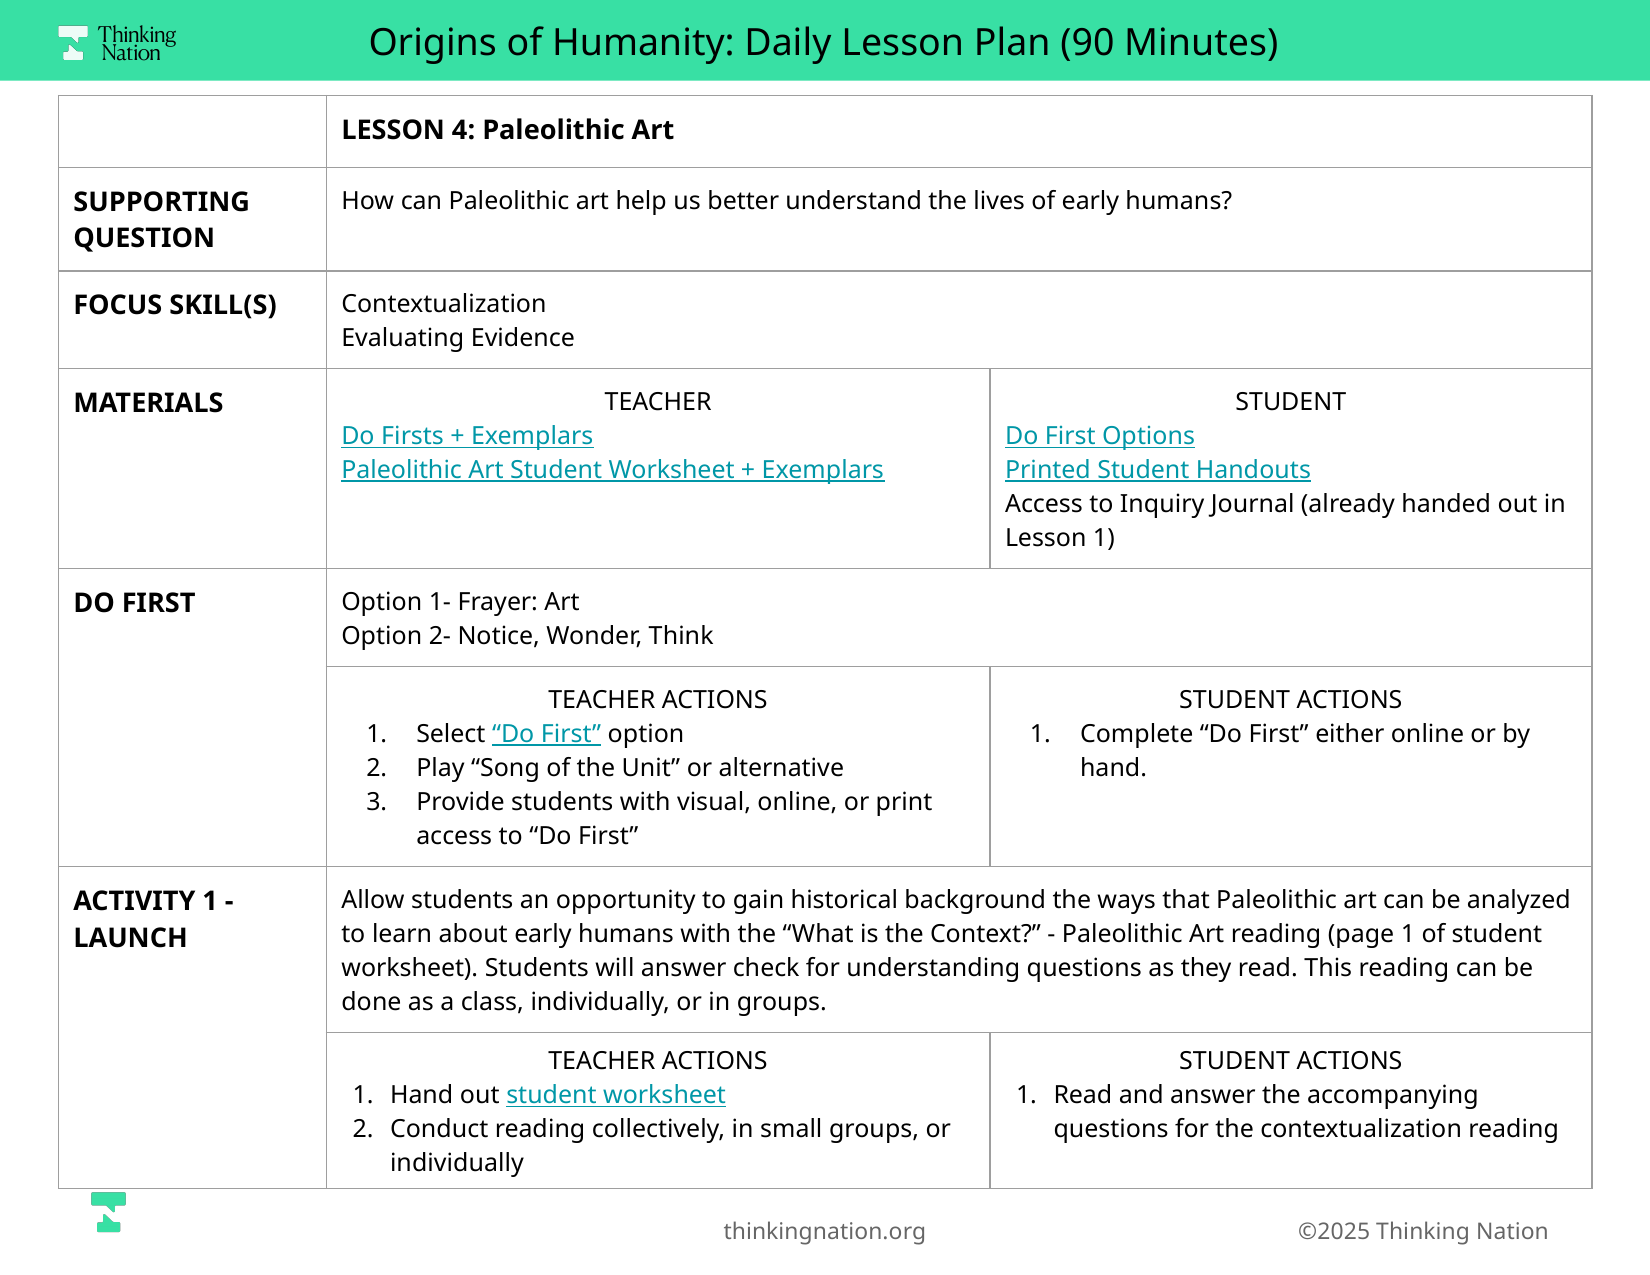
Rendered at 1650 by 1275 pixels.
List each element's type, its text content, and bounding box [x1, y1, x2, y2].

text_box ©2025 Thinking Nation [1174, 1200, 1566, 1240]
table_header [59, 96, 326, 167]
table_cell TEACHER ACTIONS Select “Do First” option Play “Song of the Unit” or alternative Provide students with visual, online, or print access to “Do First” [327, 667, 989, 866]
table_cell TEACHER Do Firsts + Exemplars Paleolithic Art Student Worksheet + Exemplars [327, 369, 989, 568]
table_cell FOCUS SKILL(S) [59, 272, 326, 368]
table_header LESSON 4: Paleolithic Art [327, 96, 1591, 167]
table_cell Option 1- Frayer: Art Option 2- Notice, Wonder, Think [327, 569, 1591, 666]
table_cell DO FIRST [59, 569, 326, 866]
table_cell STUDENT ACTIONS Read and answer the accompanying questions for the contextualization reading [991, 1033, 1591, 1188]
table_cell Contextualization Evaluating Evidence [327, 272, 1591, 368]
picture [80, 1184, 136, 1240]
text_box Origins of Humanity: Daily Lesson Plan (90 Minutes) [0, 0, 1650, 81]
table_cell MATERIALS [59, 369, 326, 568]
table_cell ACTIVITY 1 - LAUNCH [59, 867, 326, 1188]
table_cell How can Paleolithic art help us better understand the lives of early humans? [327, 168, 1591, 270]
table_cell TEACHER ACTIONS Hand out student worksheet Conduct reading collectively, in small groups, or individually [327, 1033, 989, 1188]
table_cell STUDENT Do First Options Printed Student Handouts Access to Inquiry Journal (already handed out in Lesson 1) [991, 369, 1591, 568]
table_cell SUPPORTING QUESTION [59, 168, 326, 270]
text_box thinkingnation.org [629, 1200, 1021, 1240]
picture [45, 14, 180, 85]
table_cell Allow students an opportunity to gain historical background the ways that Paleolithic art can be analyzed to learn about early humans with the “What is the Context?” - Paleolithic Art reading (page 1 of student worksheet). Students will answer check for understanding questions as they read. This reading can be done as a class, individually, or in groups. [327, 867, 1591, 1032]
table_cell STUDENT ACTIONS Complete “Do First” either online or by hand. [991, 667, 1591, 866]
